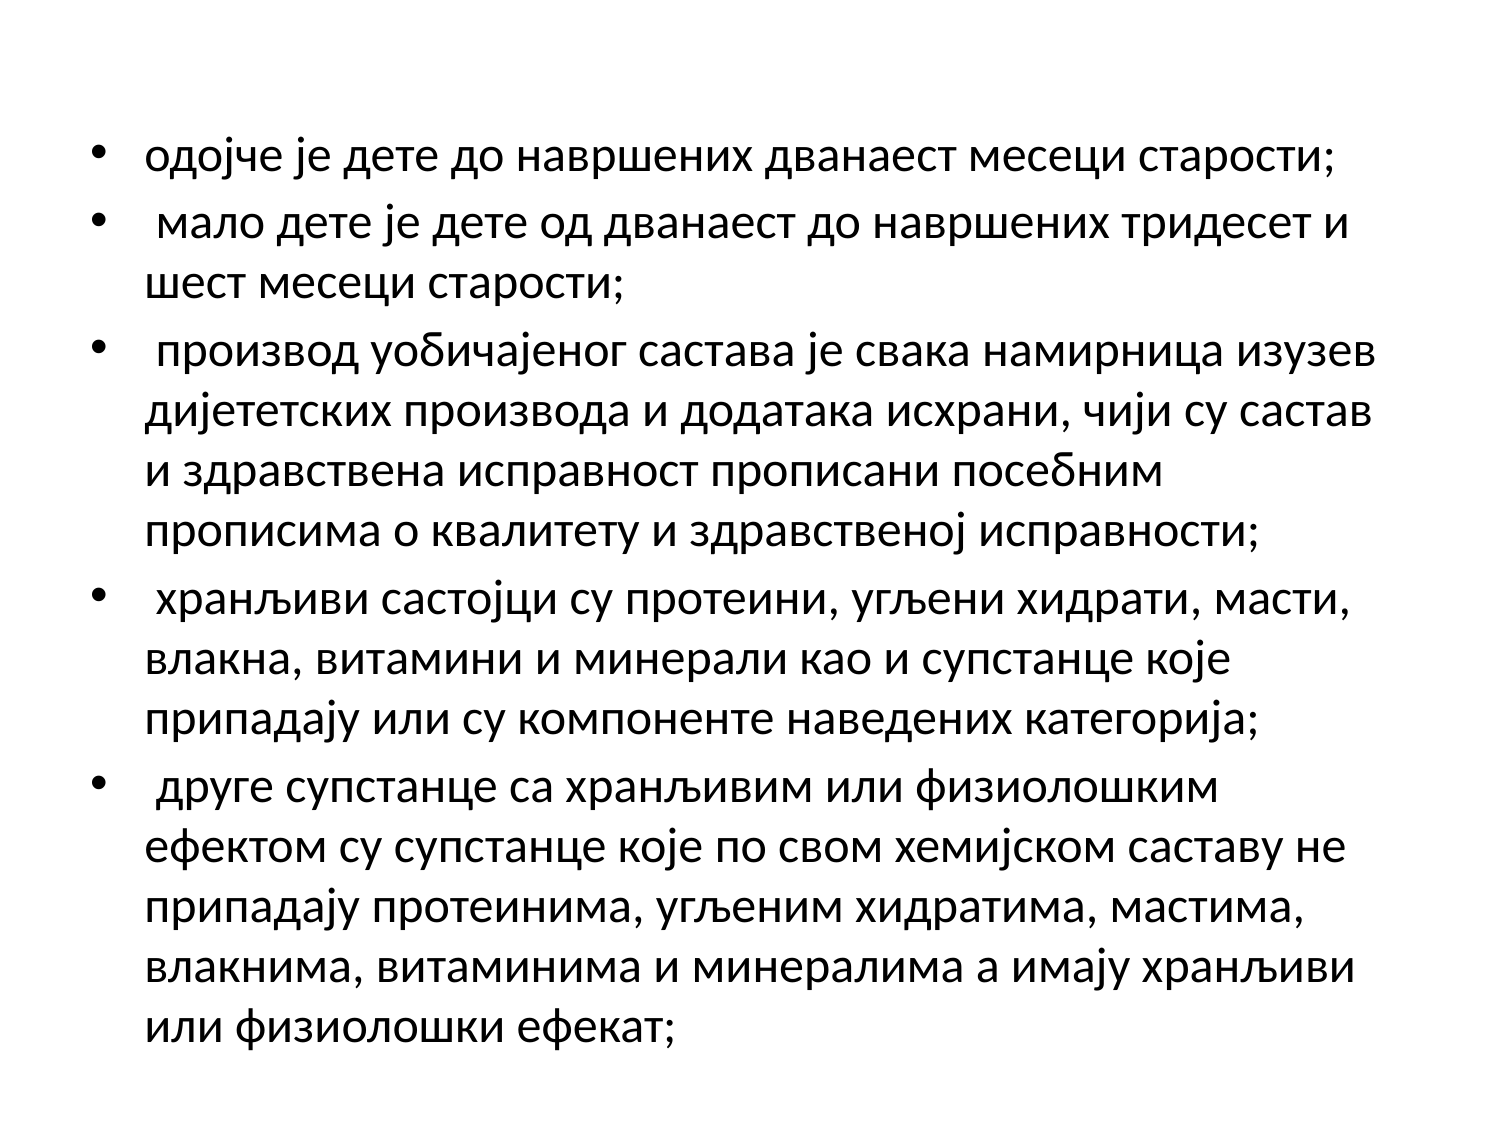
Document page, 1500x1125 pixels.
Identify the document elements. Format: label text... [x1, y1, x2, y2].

list одојче је дете до навршених дванаест месеци старости; мало дете је дете од дванаест до навршених тридесет и шест месеци старости; производ уобичајеног састава је свака намирница изузев дијететских производа и додатака исхрани, чији су састав и здравствена исправност прописани посебним прописима о квалитету и здравственој исправности; хранљиви састојци су протеини, угљени хидрати, масти, влакна, витамини и минерали као и супстанце које припадају или су компоненте наведених категорија; друге супстанце са хранљивим или физиолошким ефектом су супстанце које по свом хемијском саставу не припадају протеинима, угљеним хидратима, мастима, влакнима, витаминима и минералима а имају хранљиви или физиолошки ефекат; [75, 113, 1425, 1083]
